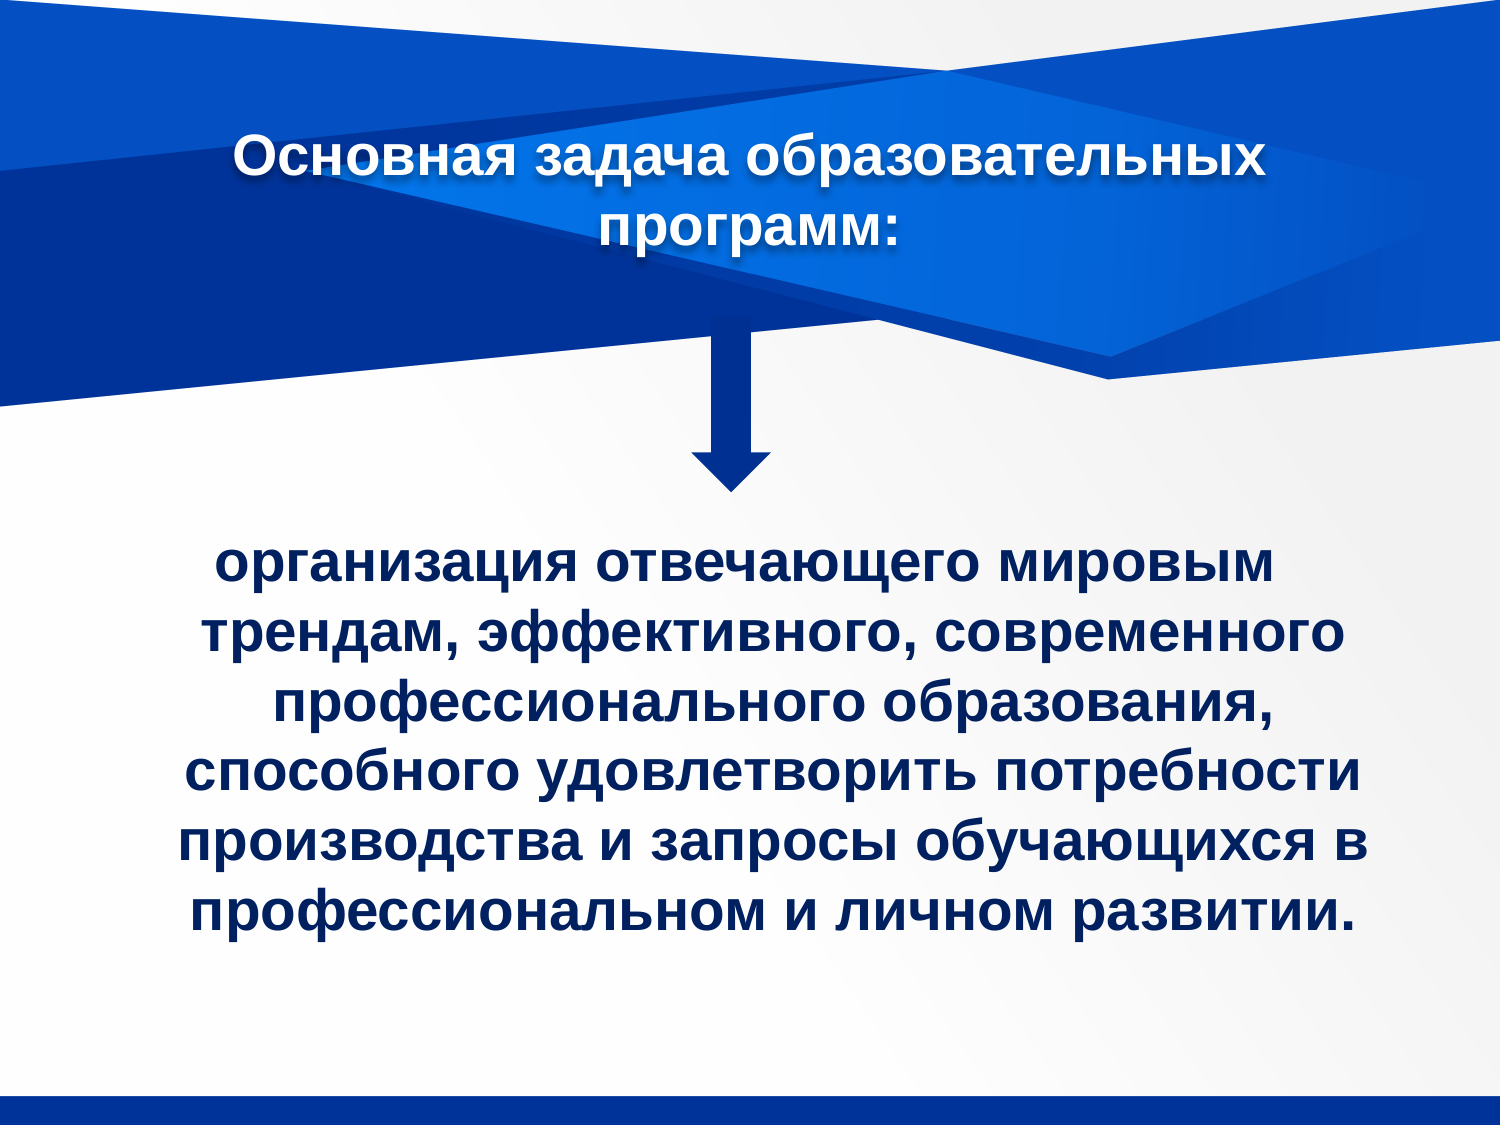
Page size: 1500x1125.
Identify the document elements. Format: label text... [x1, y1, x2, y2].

picture [0, 0, 1500, 1125]
text_box [689, 314, 773, 495]
list организация отвечающего мировым трендам, эффективного, современного профессионального образования, способного удовлетворить потребности производства и запросы обучающихся в профессиональном и личном развитии. [70, 515, 1421, 1020]
title Основная задача образовательных программ: [75, 93, 1425, 282]
